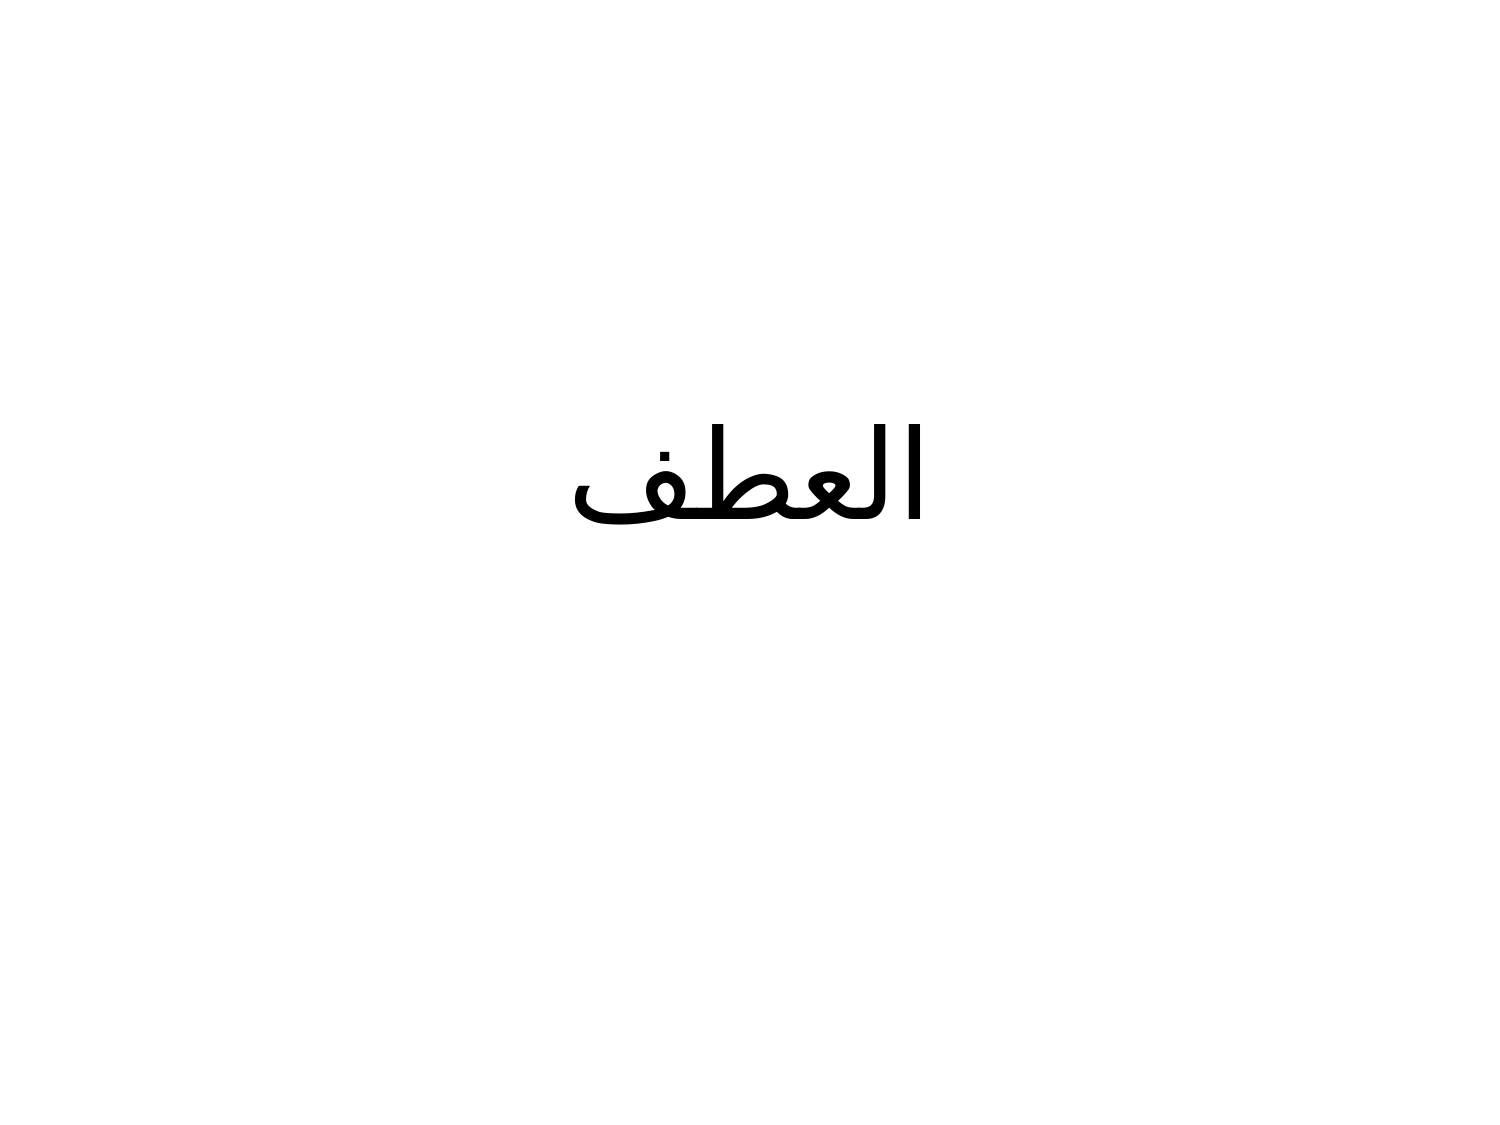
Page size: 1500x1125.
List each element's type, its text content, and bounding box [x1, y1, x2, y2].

title العطف [112, 349, 1388, 591]
